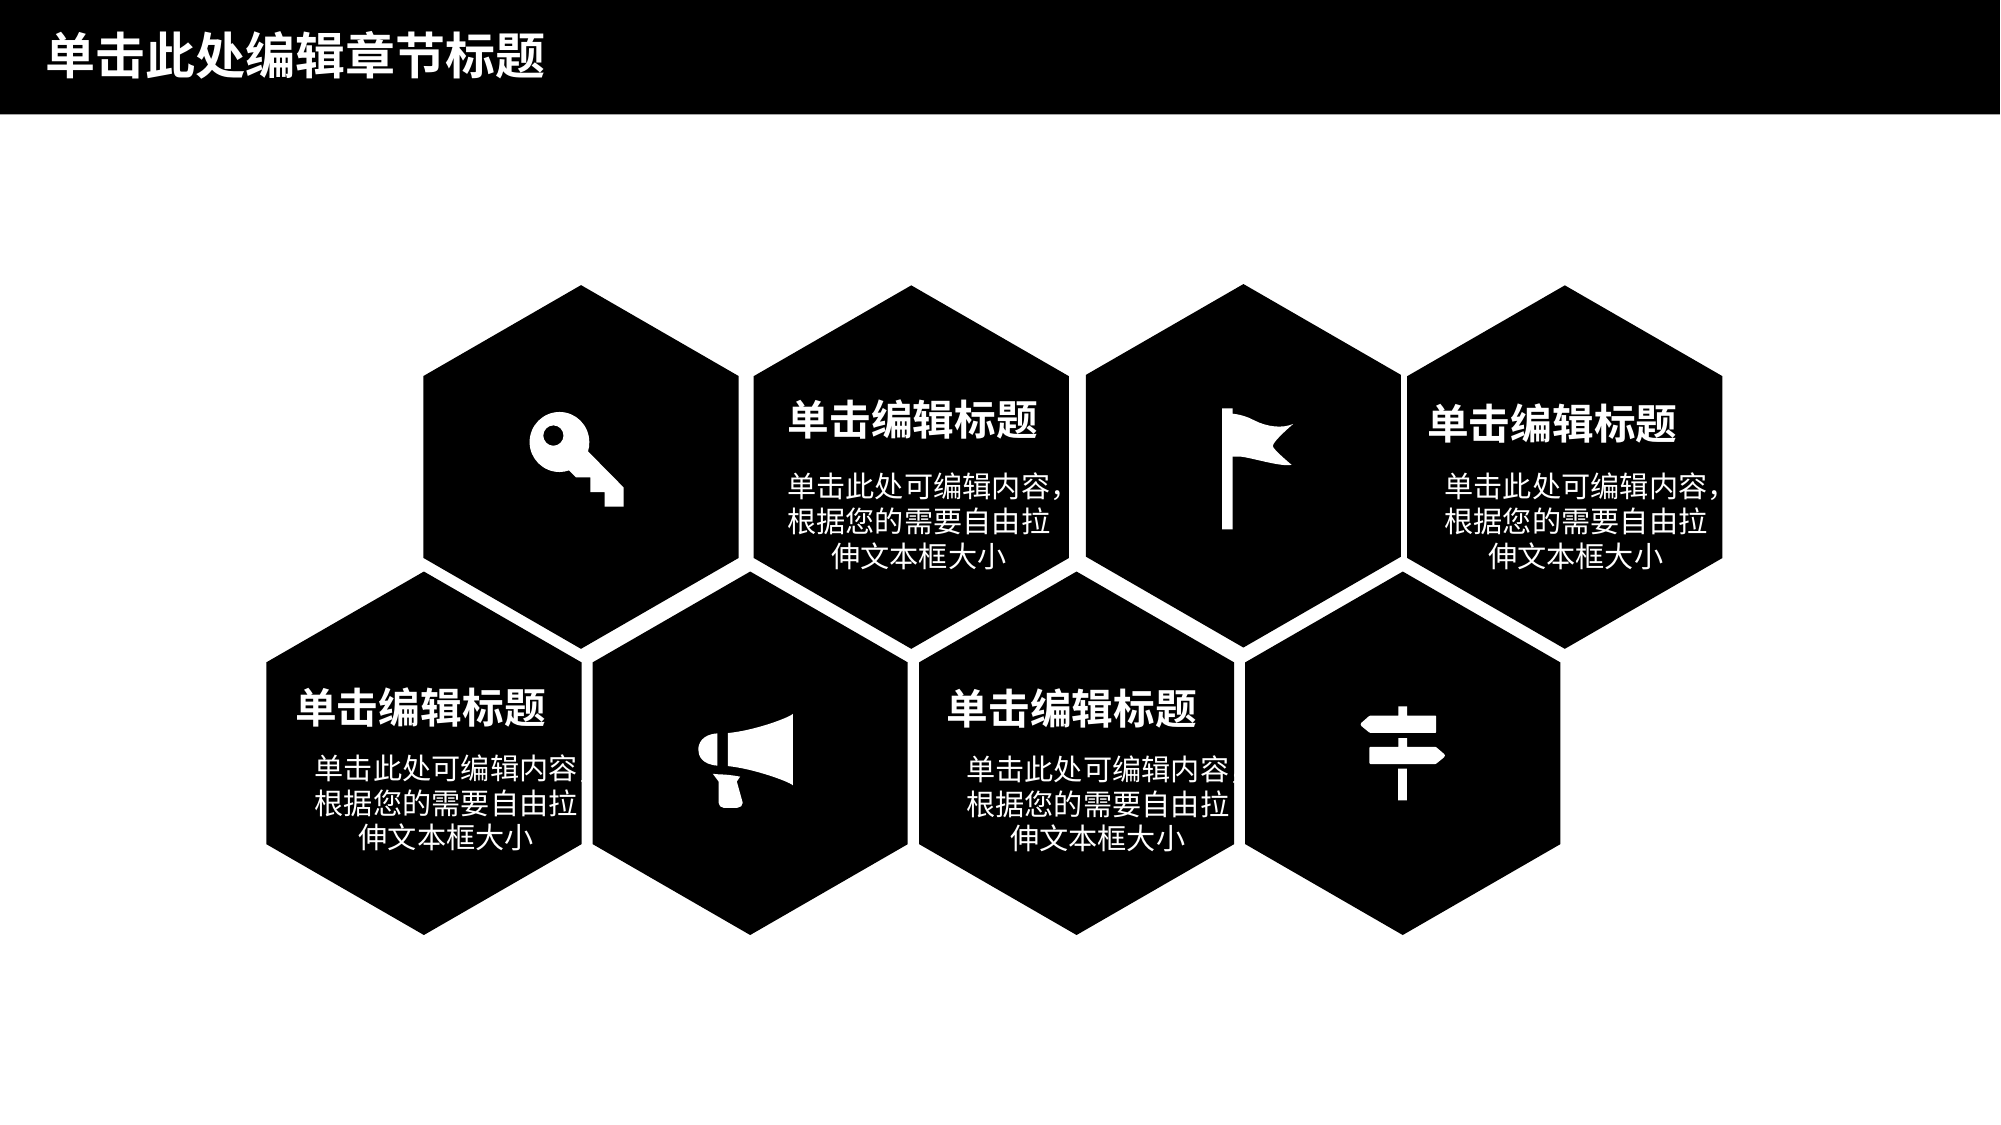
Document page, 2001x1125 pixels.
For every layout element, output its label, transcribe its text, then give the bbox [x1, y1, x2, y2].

text_box [529, 411, 624, 507]
text_box [423, 285, 721, 571]
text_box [613, 571, 880, 936]
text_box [721, 285, 1105, 649]
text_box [1264, 648, 1561, 936]
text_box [228, 571, 613, 936]
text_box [1085, 284, 1401, 648]
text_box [1360, 285, 1745, 649]
text_box 单击此处编辑章节标题 [30, 17, 588, 93]
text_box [880, 571, 1264, 936]
